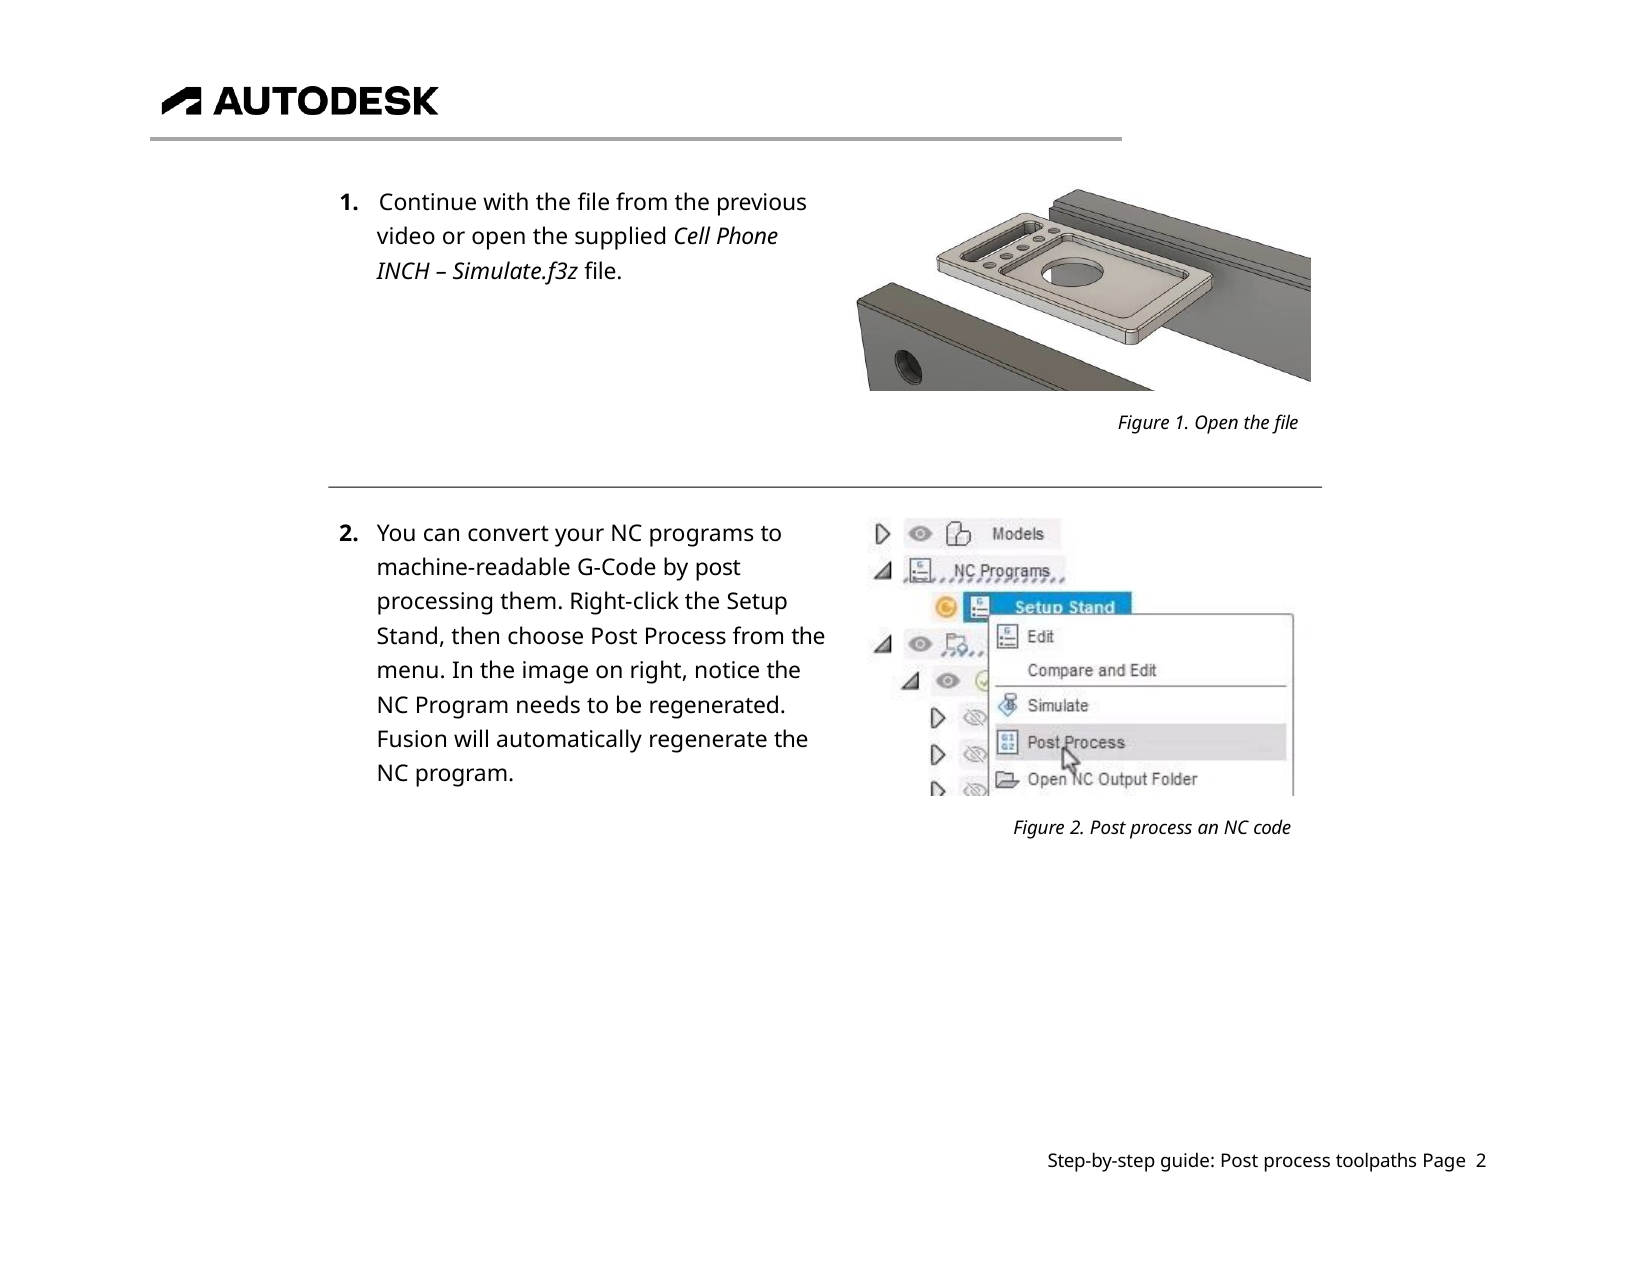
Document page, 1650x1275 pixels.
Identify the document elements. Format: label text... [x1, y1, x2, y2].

text_box Figure 2. Post process an NC code [1011, 814, 1313, 839]
text_box Figure 1. Open the file [1115, 408, 1313, 433]
picture [866, 517, 1308, 797]
slide_number Step-by-step guide: Post process toolpaths Page 3 [1045, 1145, 1509, 1275]
text_box 1. Continue with the file from the previous video or open the supplied Cell Phone INCH – Simulate.f3z file. [337, 178, 812, 284]
picture [854, 186, 1311, 391]
text_box 2. You can convert your NC programs to machine-readable G-Code by post processing them. Right-click the Setup Stand, then choose Post Process from the menu. In the image on right, notice the NC Program needs to be regenerated. Fusion will automatically regenerate the NC program. [337, 509, 830, 787]
picture [161, 86, 439, 115]
